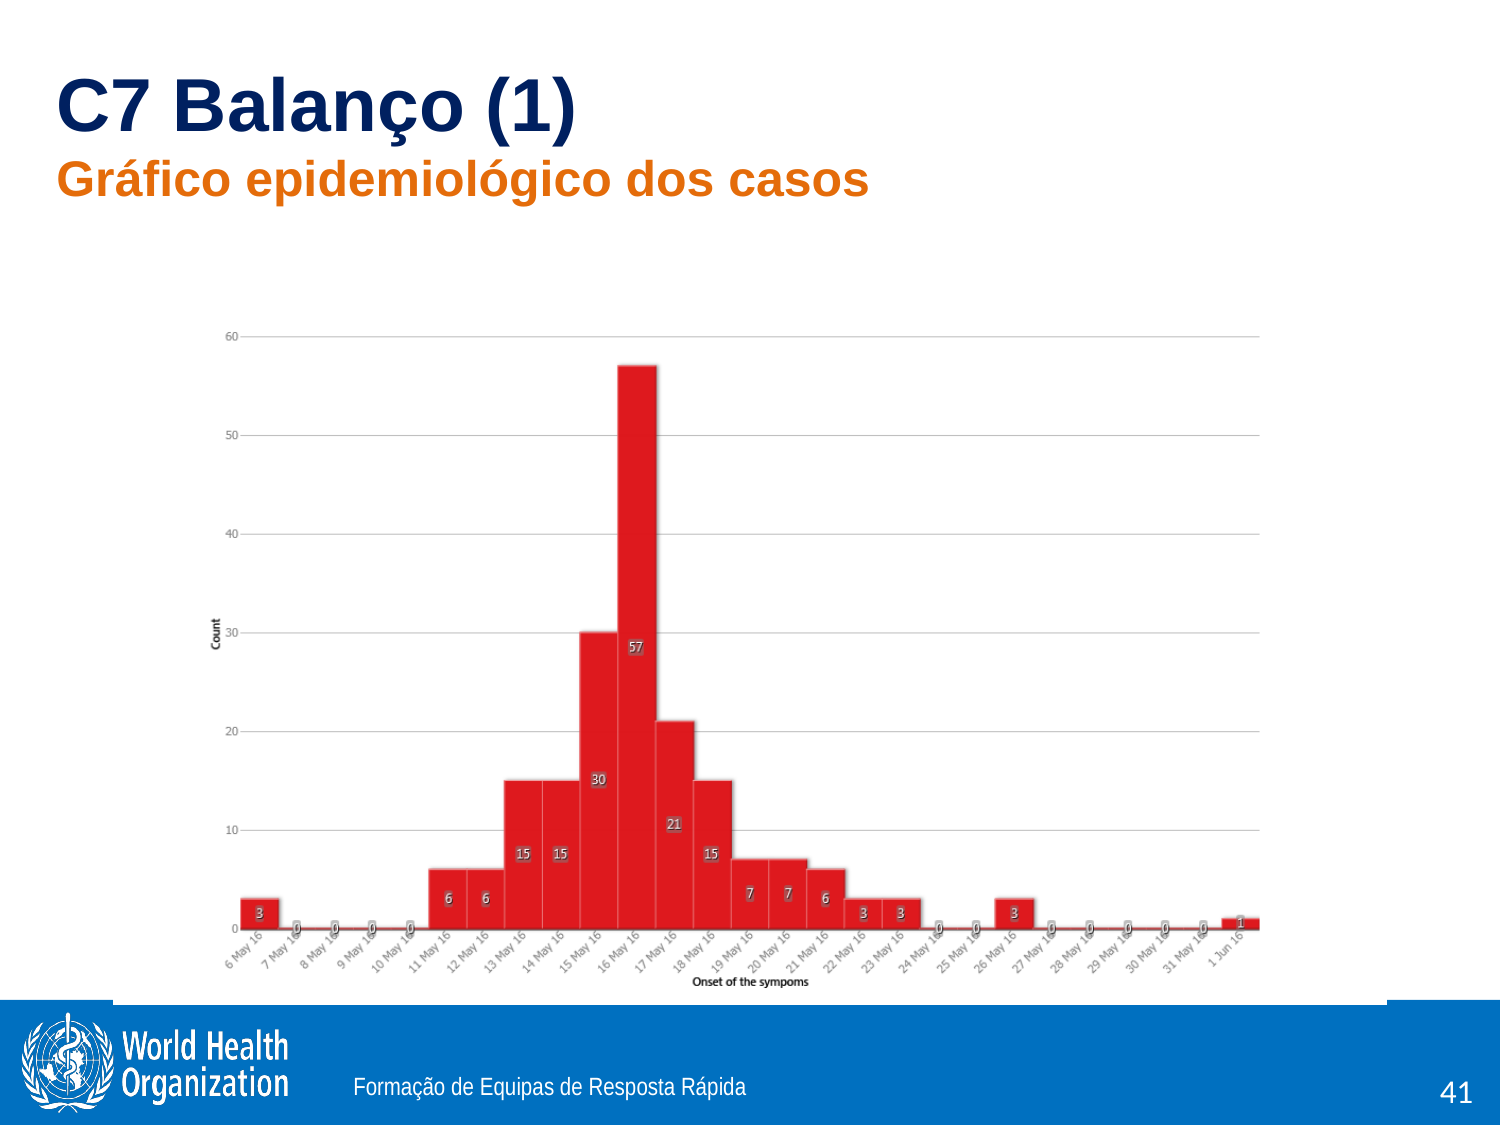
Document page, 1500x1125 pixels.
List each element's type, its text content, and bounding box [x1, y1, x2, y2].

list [113, 262, 1387, 1006]
picture [21, 1012, 288, 1113]
title C7 Balanço (1) Gráfico epidemiológico dos casos [41, 30, 1447, 233]
